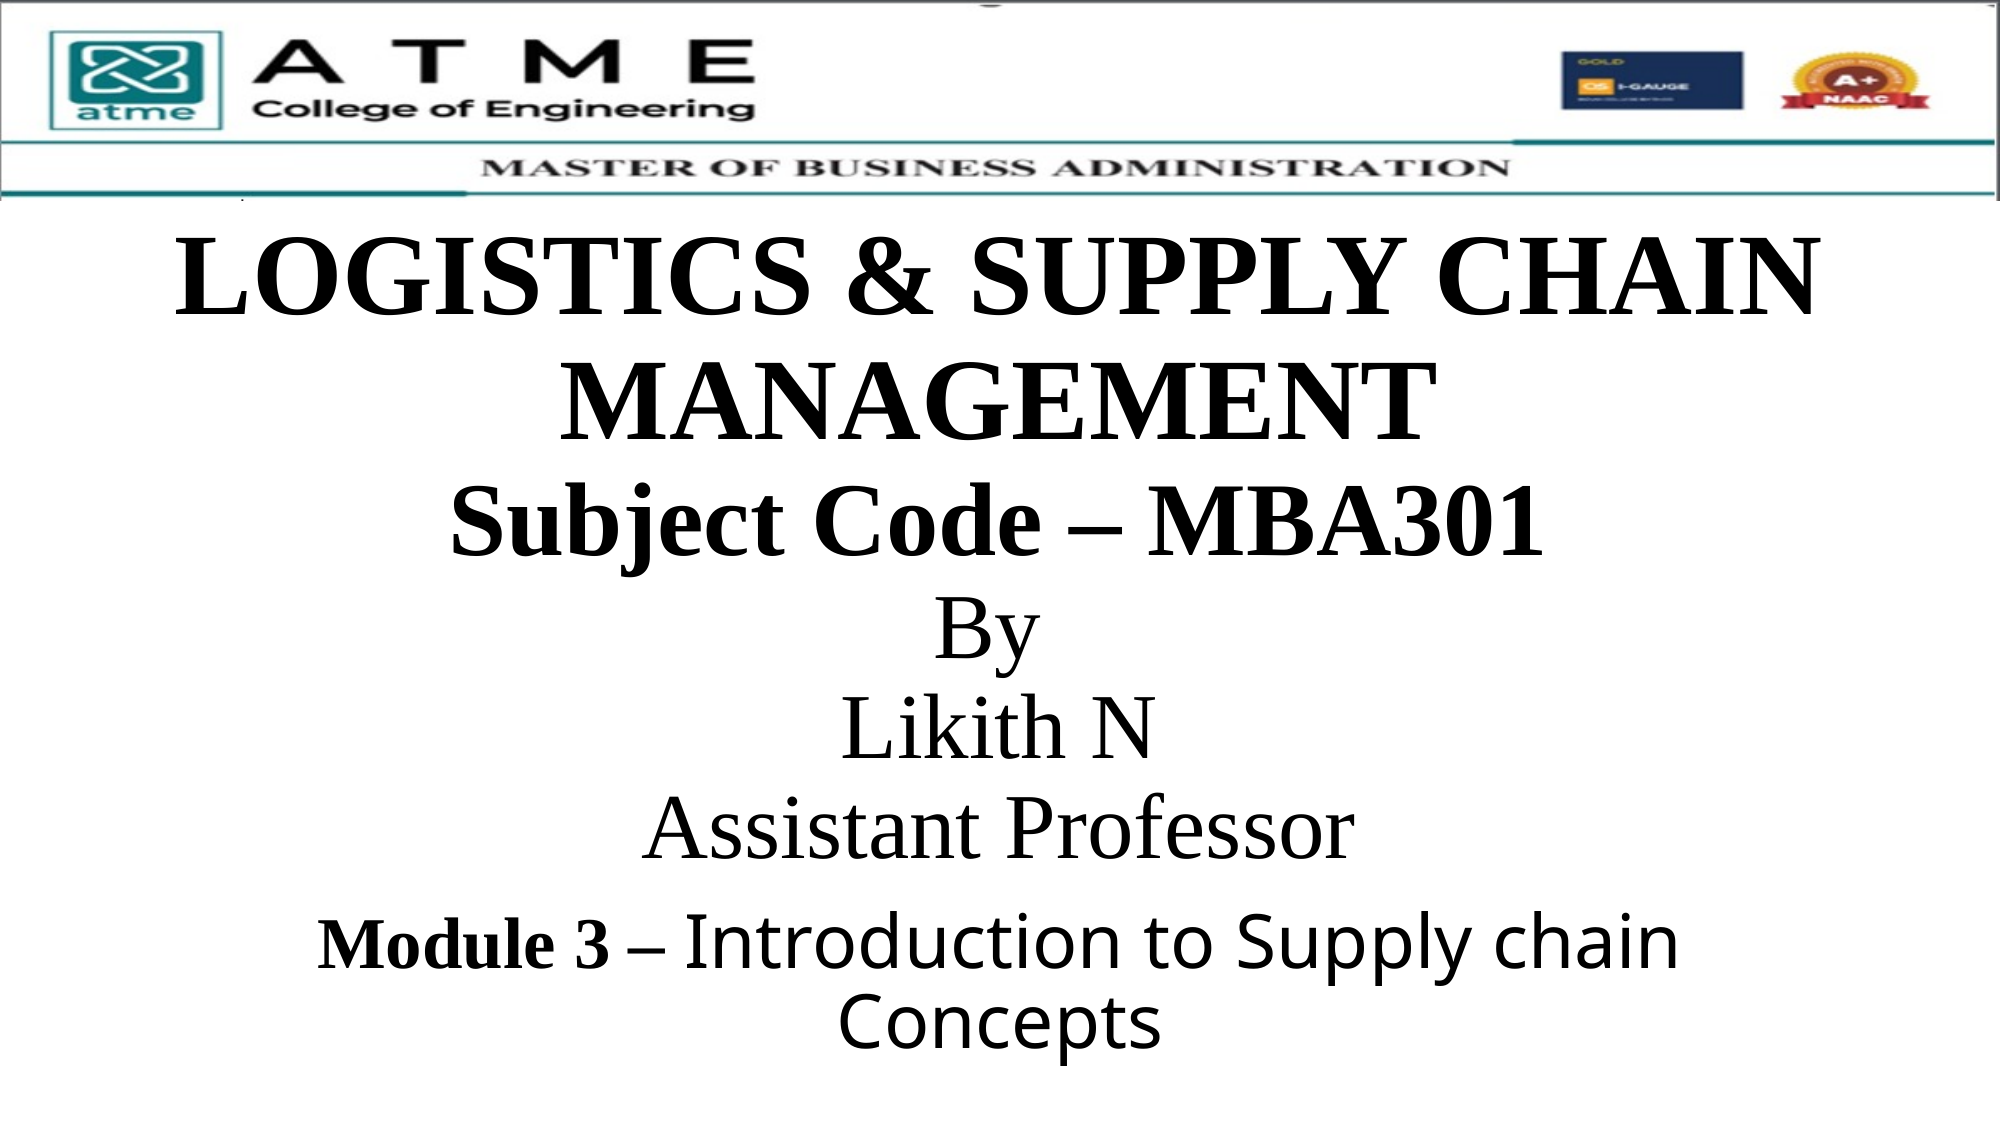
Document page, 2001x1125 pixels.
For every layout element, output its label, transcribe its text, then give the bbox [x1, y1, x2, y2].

subtitle Module 3 – Introduction to Supply chain Concepts [249, 861, 1750, 1108]
picture [0, 0, 2000, 201]
title LOGISTICS & SUPPLY CHAIN MANAGEMENT Subject Code – MBA301 By Likith N Assistant Professor [60, 204, 1938, 887]
